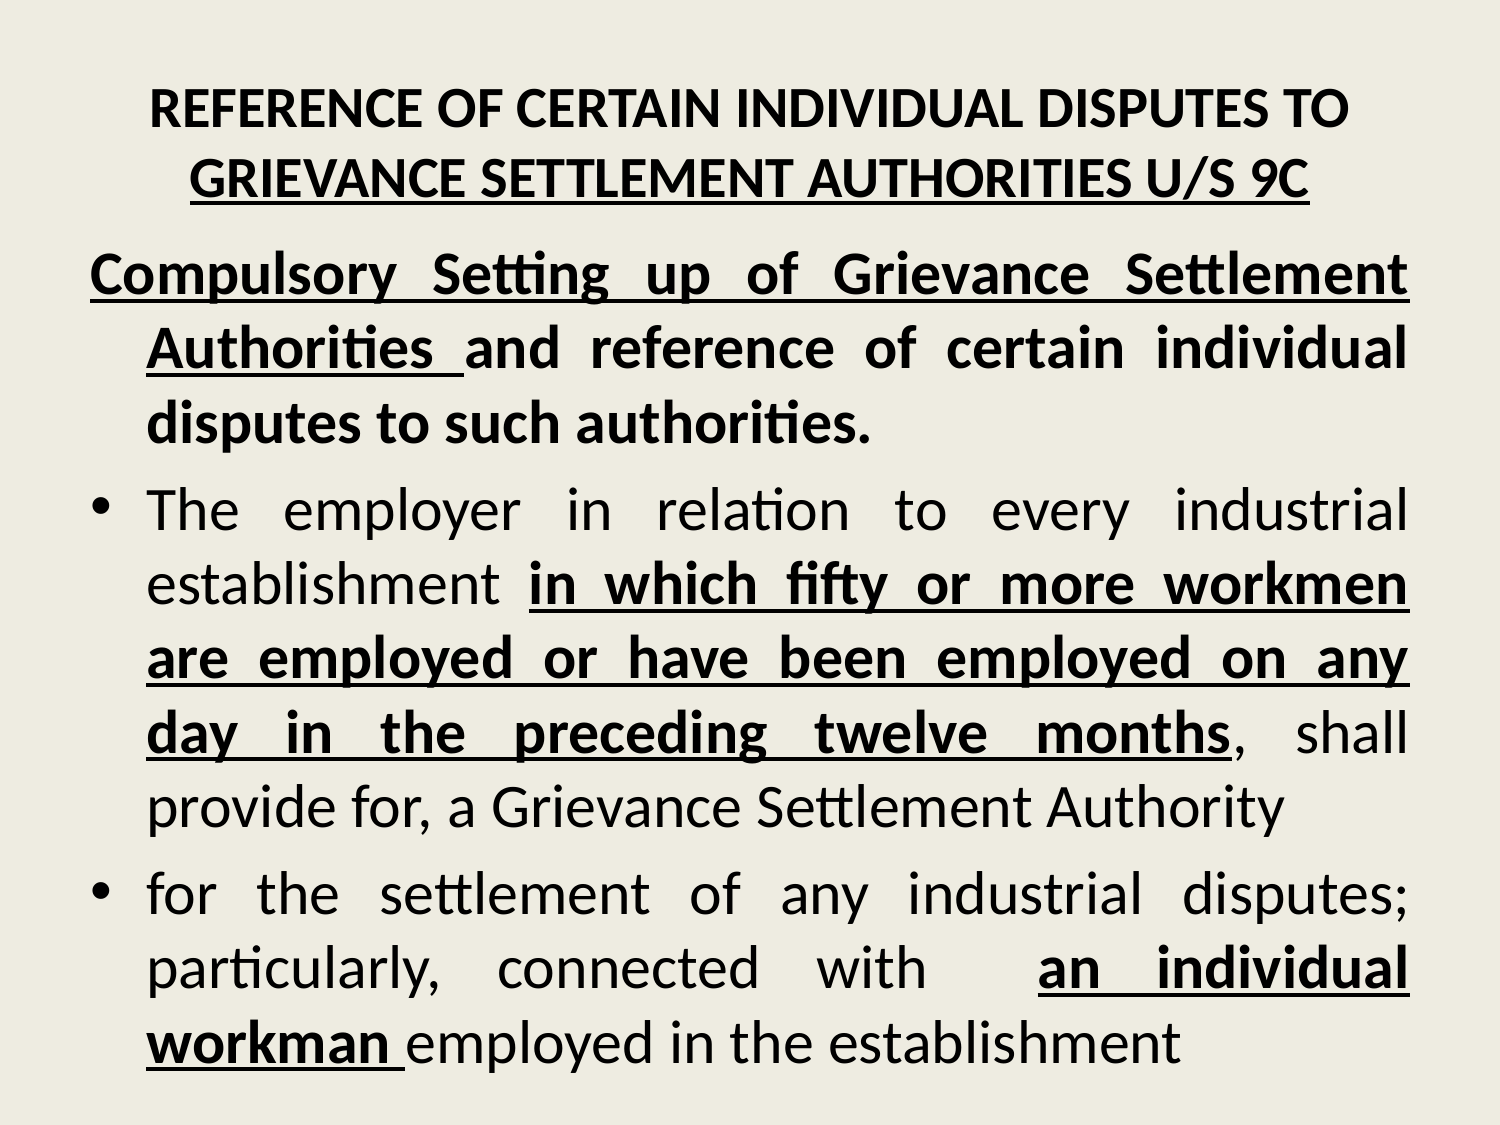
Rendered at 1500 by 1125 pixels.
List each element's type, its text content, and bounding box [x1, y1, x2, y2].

list Compulsory Setting up of Grievance Settlement Authorities and reference of certain individual disputes to such authorities. The employer in relation to every industrial establishment in which fifty or more workmen are employed or have been employed on any day in the preceding twelve months, shall provide for, a Grievance Settlement Authority for the settlement of any industrial disputes; particularly, connected with an individual workman employed in the establishment [75, 224, 1425, 1100]
title REFERENCE OF CERTAIN INDIVIDUAL DISPUTES TO GRIEVANCE SETTLEMENT AUTHORITIES U/S 9C [75, 45, 1425, 224]
